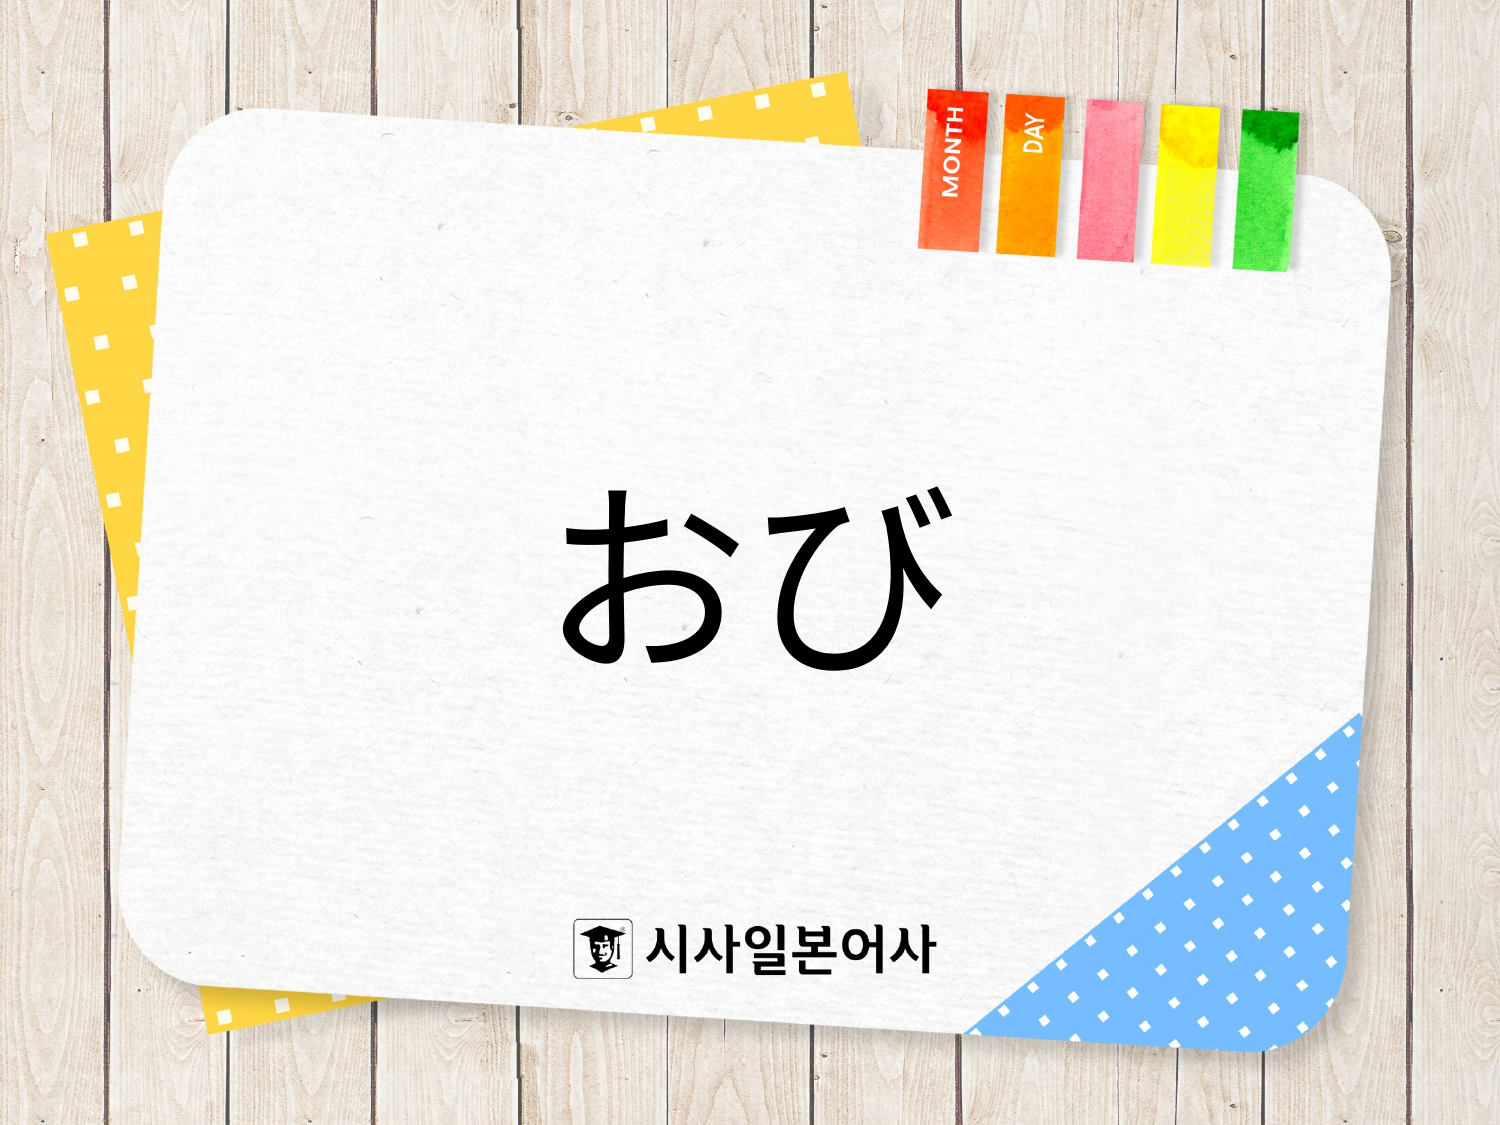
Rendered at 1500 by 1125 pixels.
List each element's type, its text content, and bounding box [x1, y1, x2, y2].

title おび [75, 338, 1425, 811]
picture [0, 0, 1500, 1125]
